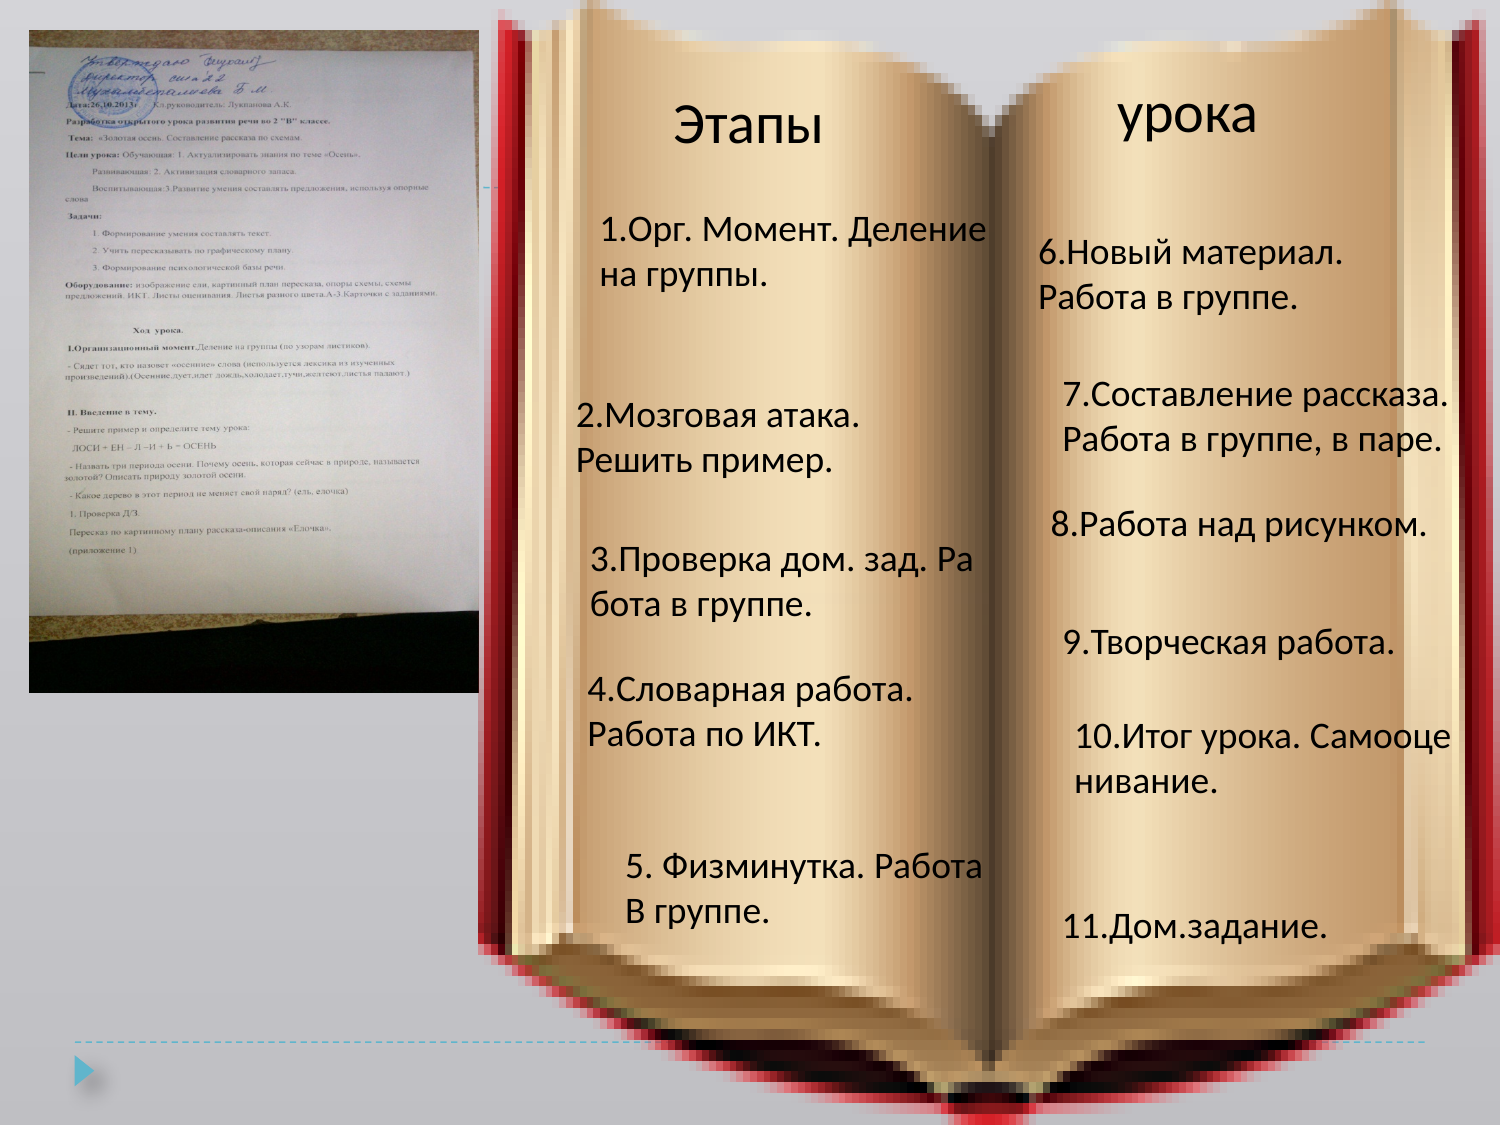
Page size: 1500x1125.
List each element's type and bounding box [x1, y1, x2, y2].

list [29, 30, 478, 693]
picture [478, 0, 1500, 1125]
